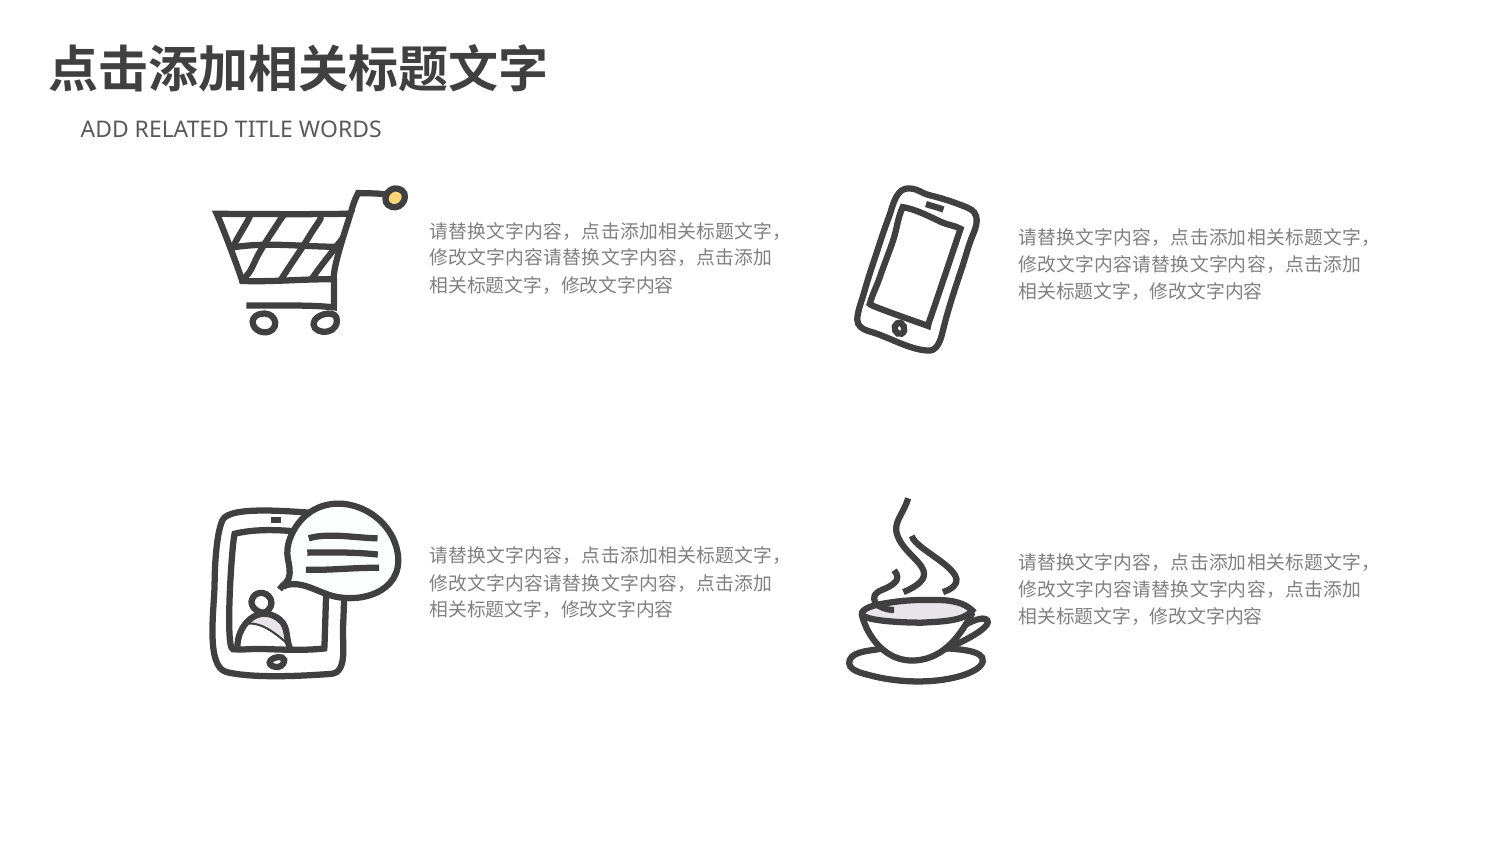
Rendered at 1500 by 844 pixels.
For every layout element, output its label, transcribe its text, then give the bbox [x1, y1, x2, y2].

text_box 请替换文字内容，点击添加相关标题文字，修改文字内容请替换文字内容，点击添加相关标题文字，修改文字内容 [1013, 541, 1366, 659]
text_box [212, 503, 399, 677]
text_box 请替换文字内容，点击添加相关标题文字，修改文字内容请替换文字内容，点击添加相关标题文字，修改文字内容 [424, 210, 777, 328]
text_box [216, 188, 406, 333]
text_box 请替换文字内容，点击添加相关标题文字，修改文字内容请替换文字内容，点击添加相关标题文字，修改文字内容 [424, 535, 777, 653]
text_box 请替换文字内容，点击添加相关标题文字，修改文字内容请替换文字内容，点击添加相关标题文字，修改文字内容 [1013, 216, 1366, 334]
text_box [849, 498, 988, 682]
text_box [856, 188, 977, 351]
